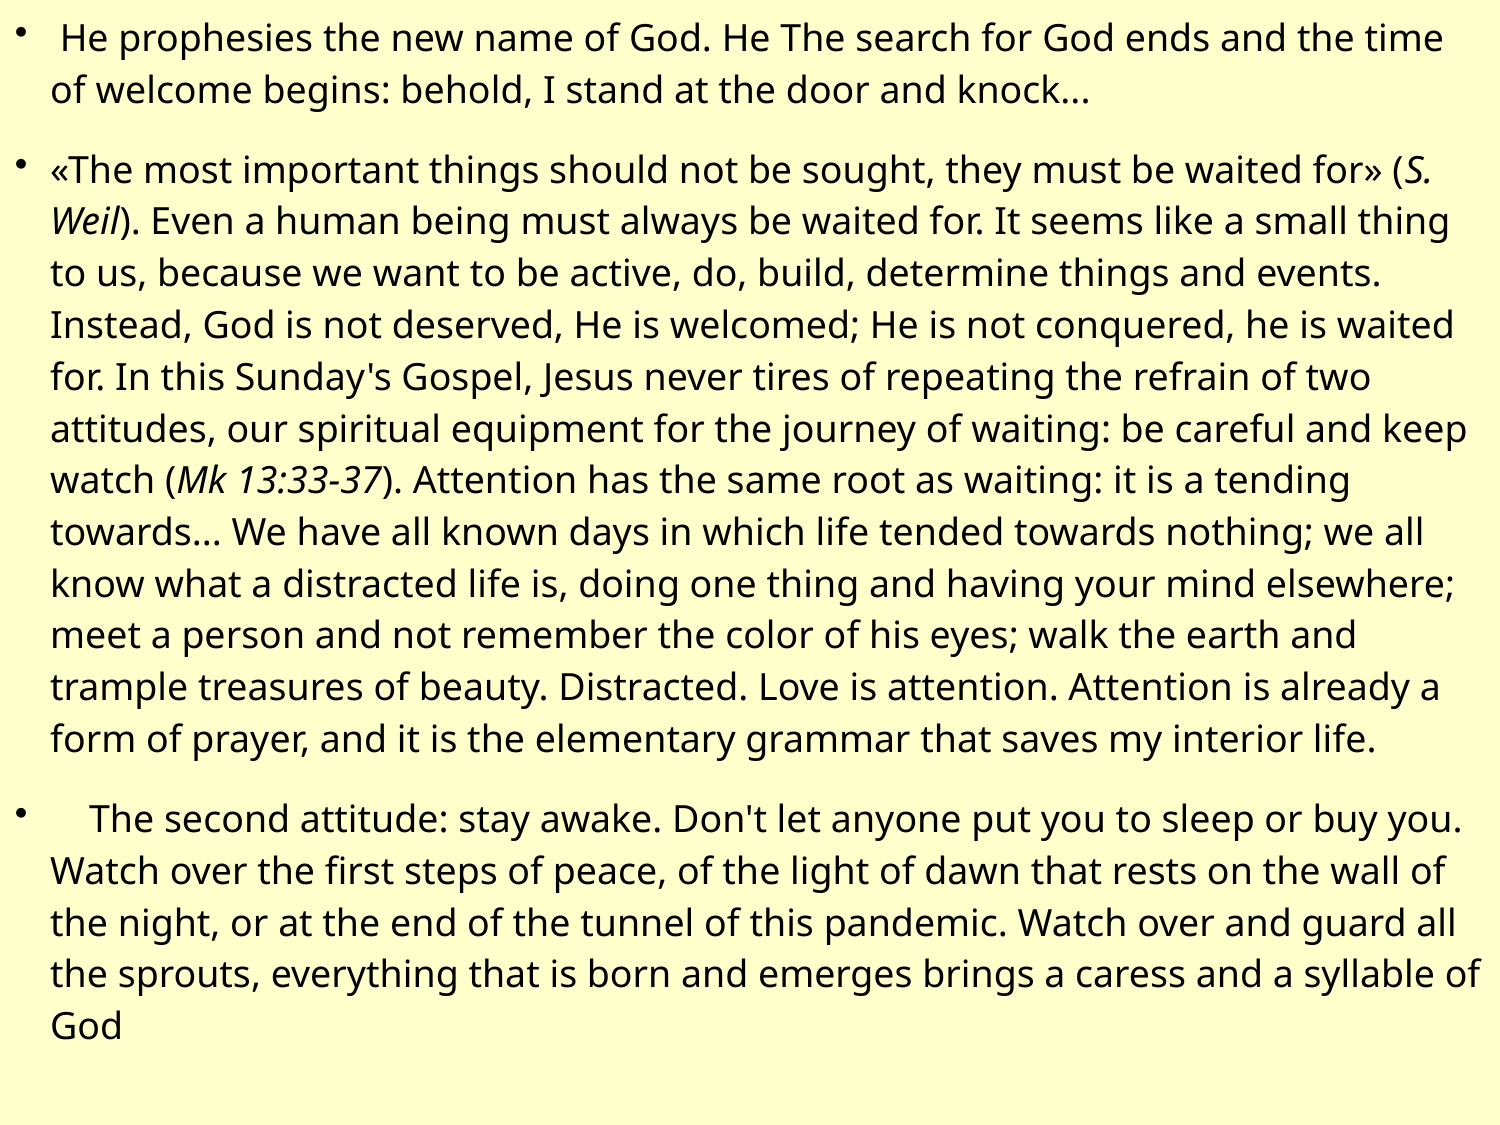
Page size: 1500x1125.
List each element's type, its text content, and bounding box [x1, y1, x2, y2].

text_box He prophesies the new name of God. He The search for God ends and the time of welcome begins: behold, I stand at the door and knock... «The most important things should not be sought, they must be waited for» (S. Weil). Even a human being must always be waited for. It seems like a small thing to us, because we want to be active, do, build, determine things and events. Instead, God is not deserved, He is welcomed; He is not conquered, he is waited for. In this Sunday's Gospel, Jesus never tires of repeating the refrain of two attitudes, our spiritual equipment for the journey of waiting: be careful and keep watch (Mk 13:33-37). Attention has the same root as waiting: it is a tending towards... We have all known days in which life tended towards nothing; we all know what a distracted life is, doing one thing and having your mind elsewhere; meet a person and not remember the color of his eyes; walk the earth and trample treasures of beauty. Distracted. Love is attention. Attention is already a form of prayer, and it is the elementary grammar that saves my interior life. The second attitude: stay awake. Don't let anyone put you to sleep or buy you. Watch over the first steps of peace, of the light of dawn that rests on the wall of the night, or at the end of the tunnel of this pandemic. Watch over and guard all the sprouts, everything that is born and emerges brings a caress and a syllable of God [0, 0, 1500, 1055]
